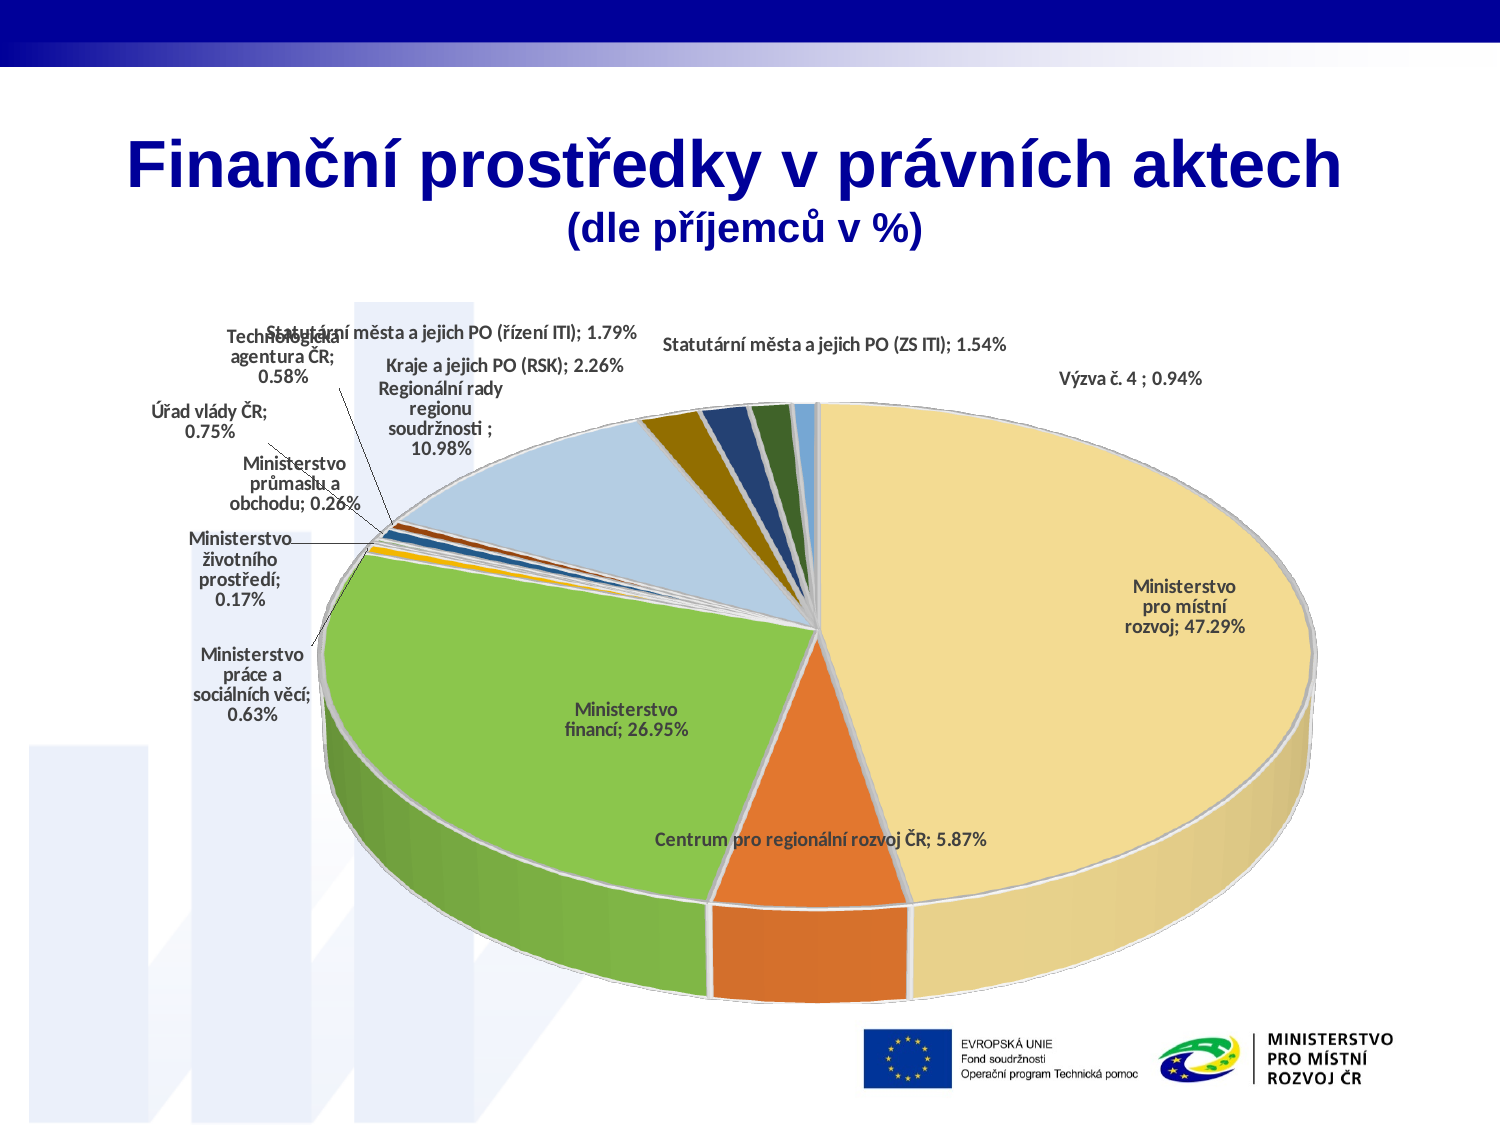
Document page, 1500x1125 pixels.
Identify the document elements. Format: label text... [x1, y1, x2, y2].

picture [29, 302, 1412, 1125]
chart [64, 266, 1426, 1024]
title Finanční prostředky v právních aktech (dle příjemců v %) [64, 113, 1425, 197]
